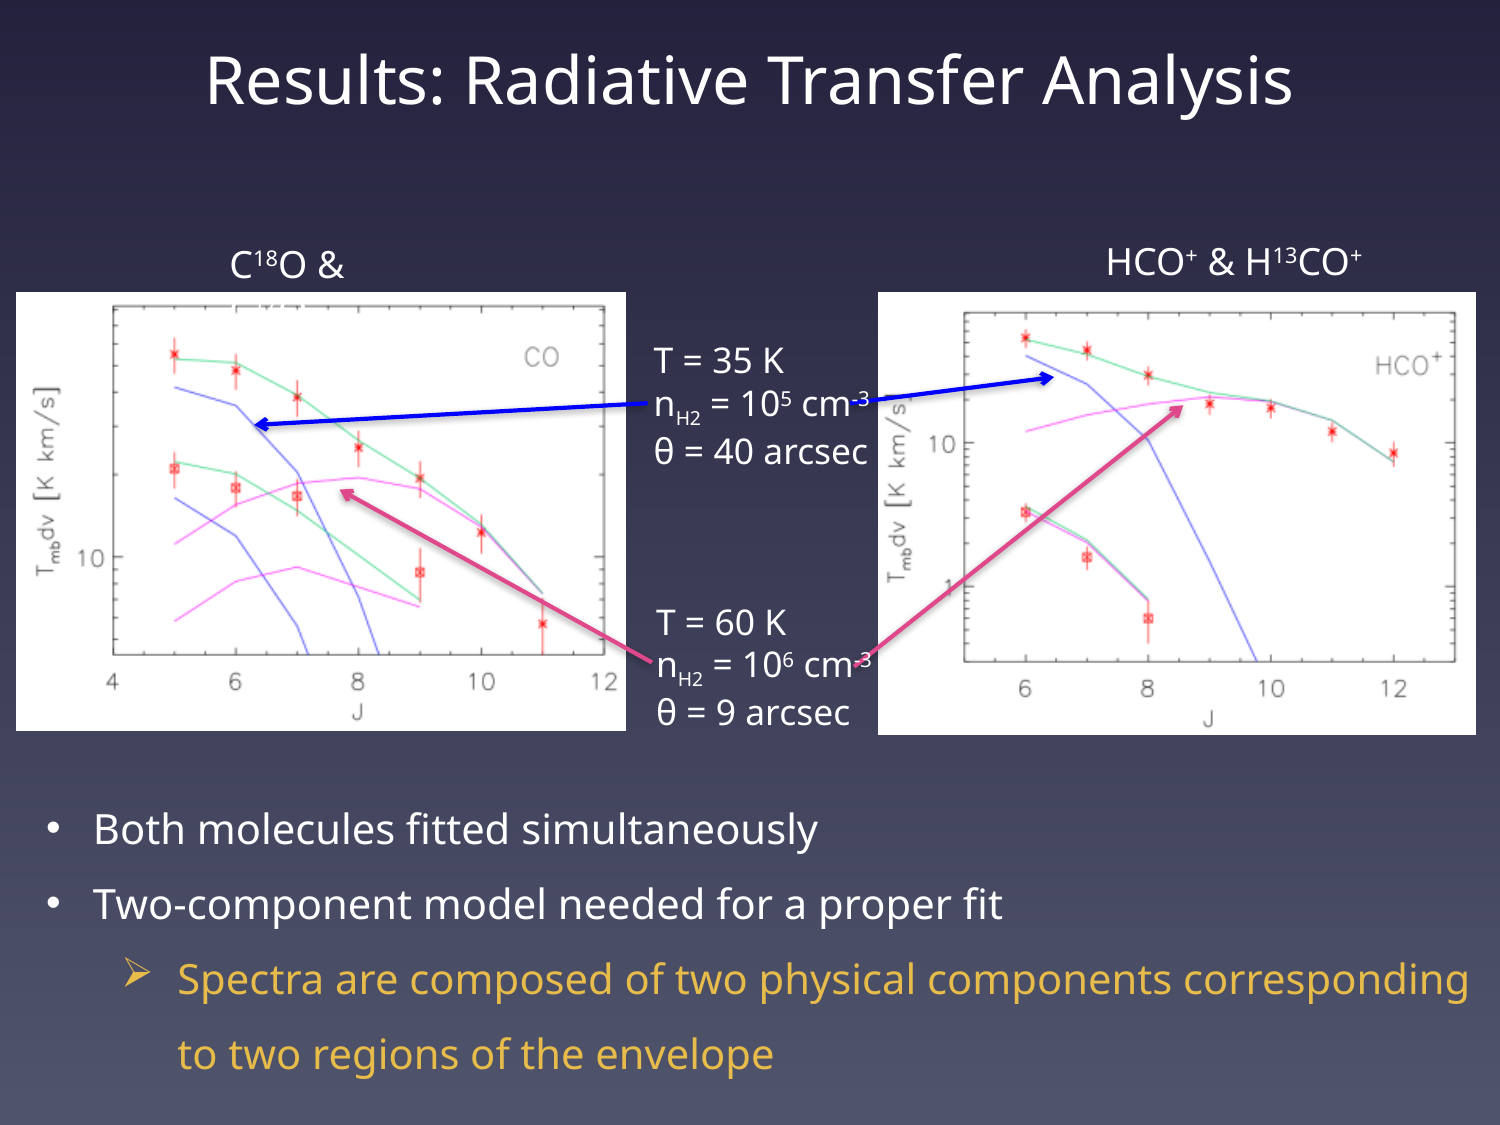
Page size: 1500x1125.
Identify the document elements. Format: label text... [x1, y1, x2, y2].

text_box Both molecules fitted simultaneously Two-component model needed for a proper fit Spectra are composed of two physical components corresponding to two regions of the envelope [31, 770, 1486, 1085]
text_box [253, 402, 648, 426]
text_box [849, 376, 1055, 404]
picture [878, 292, 1476, 735]
text_box T = 60 K nH2 = 106 cm-3 θ = 9 arcsec [641, 592, 875, 740]
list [16, 292, 626, 732]
text_box C18O & C17O [214, 233, 442, 291]
text_box HCO+ & H13CO+ [1090, 230, 1388, 290]
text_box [339, 489, 653, 663]
title Results: Radiative Transfer Analysis [75, 30, 1425, 169]
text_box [853, 404, 1184, 667]
text_box T = 35 K nH2 = 105 cm-3 θ = 40 arcsec [639, 331, 873, 479]
